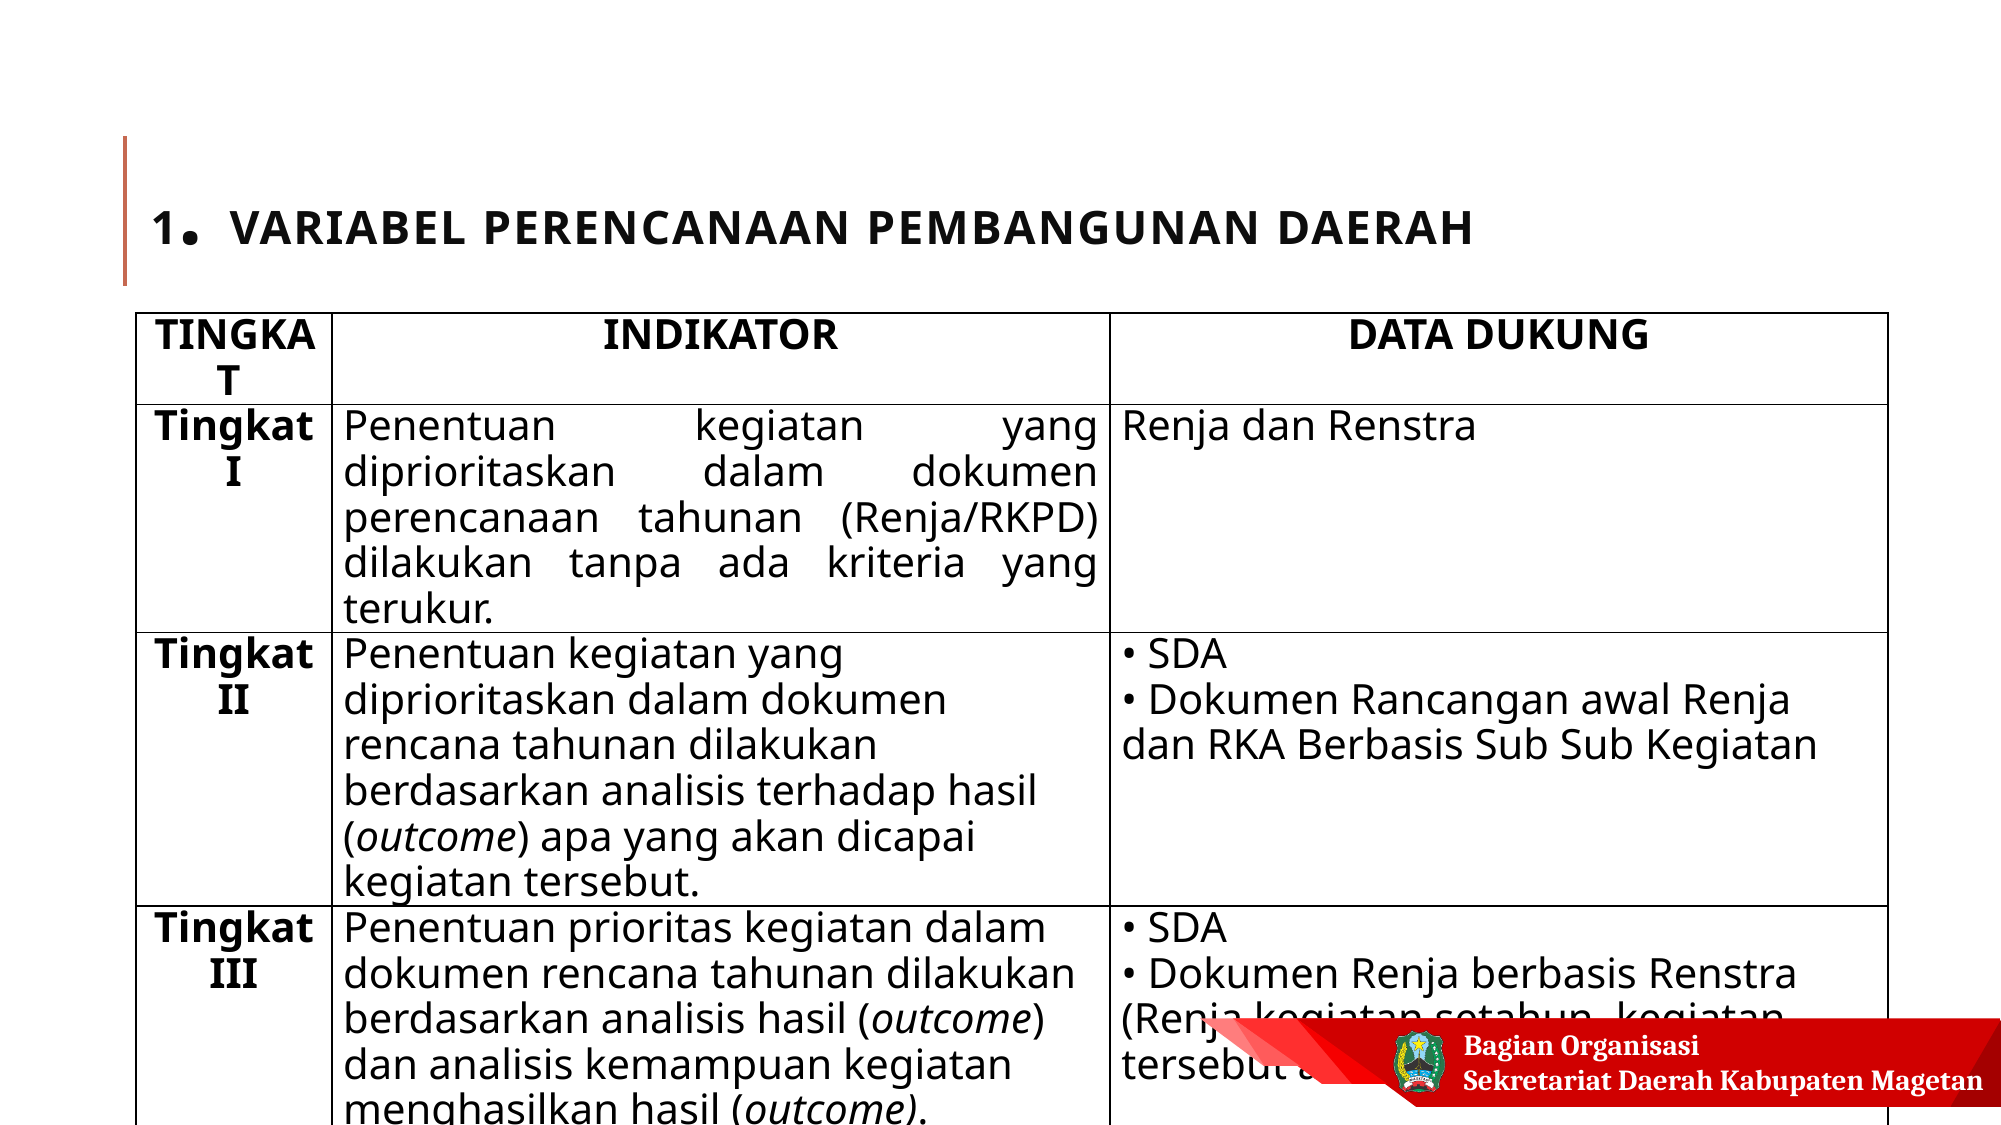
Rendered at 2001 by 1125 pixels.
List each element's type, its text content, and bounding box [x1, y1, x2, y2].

table_cell • SDA • Dokumen Renja berbasis Renstra (Renja kegiatan setahun, kegiatan tersebut ada di Renstra) [1111, 907, 1887, 1125]
table_header TINGKAT [137, 314, 331, 404]
table_cell Tingkat III [137, 907, 331, 1125]
title 1. VARIABEL PERENCANAAN PEMBANGUNAN DAERAH [135, 161, 1981, 271]
table_header DATA DUKUNG [1111, 314, 1887, 404]
table_cell Tingkat II [137, 633, 331, 905]
table_cell Renja dan Renstra [1111, 405, 1887, 632]
table_cell Tingkat I [137, 405, 331, 632]
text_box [1199, 1015, 2000, 1108]
table_cell • SDA • Dokumen Rancangan awal Renja dan RKA Berbasis Sub Sub Kegiatan [1111, 633, 1887, 905]
table_header INDIKATOR [333, 314, 1109, 404]
picture [1368, 1023, 1470, 1099]
table_cell Penentuan prioritas kegiatan dalam dokumen rencana tahunan dilakukan berdasarkan analisis hasil (outcome) dan analisis kemampuan kegiatan menghasilkan hasil (outcome). [333, 907, 1109, 1125]
table_cell Penentuan kegiatan yang diprioritaskan dalam dokumen perencanaan tahunan (Renja/RKPD) dilakukan tanpa ada kriteria yang terukur. [333, 405, 1109, 632]
table_cell Penentuan kegiatan yang diprioritaskan dalam dokumen rencana tahunan dilakukan berdasarkan analisis terhadap hasil (outcome) apa yang akan dicapai kegiatan tersebut. [333, 633, 1109, 905]
